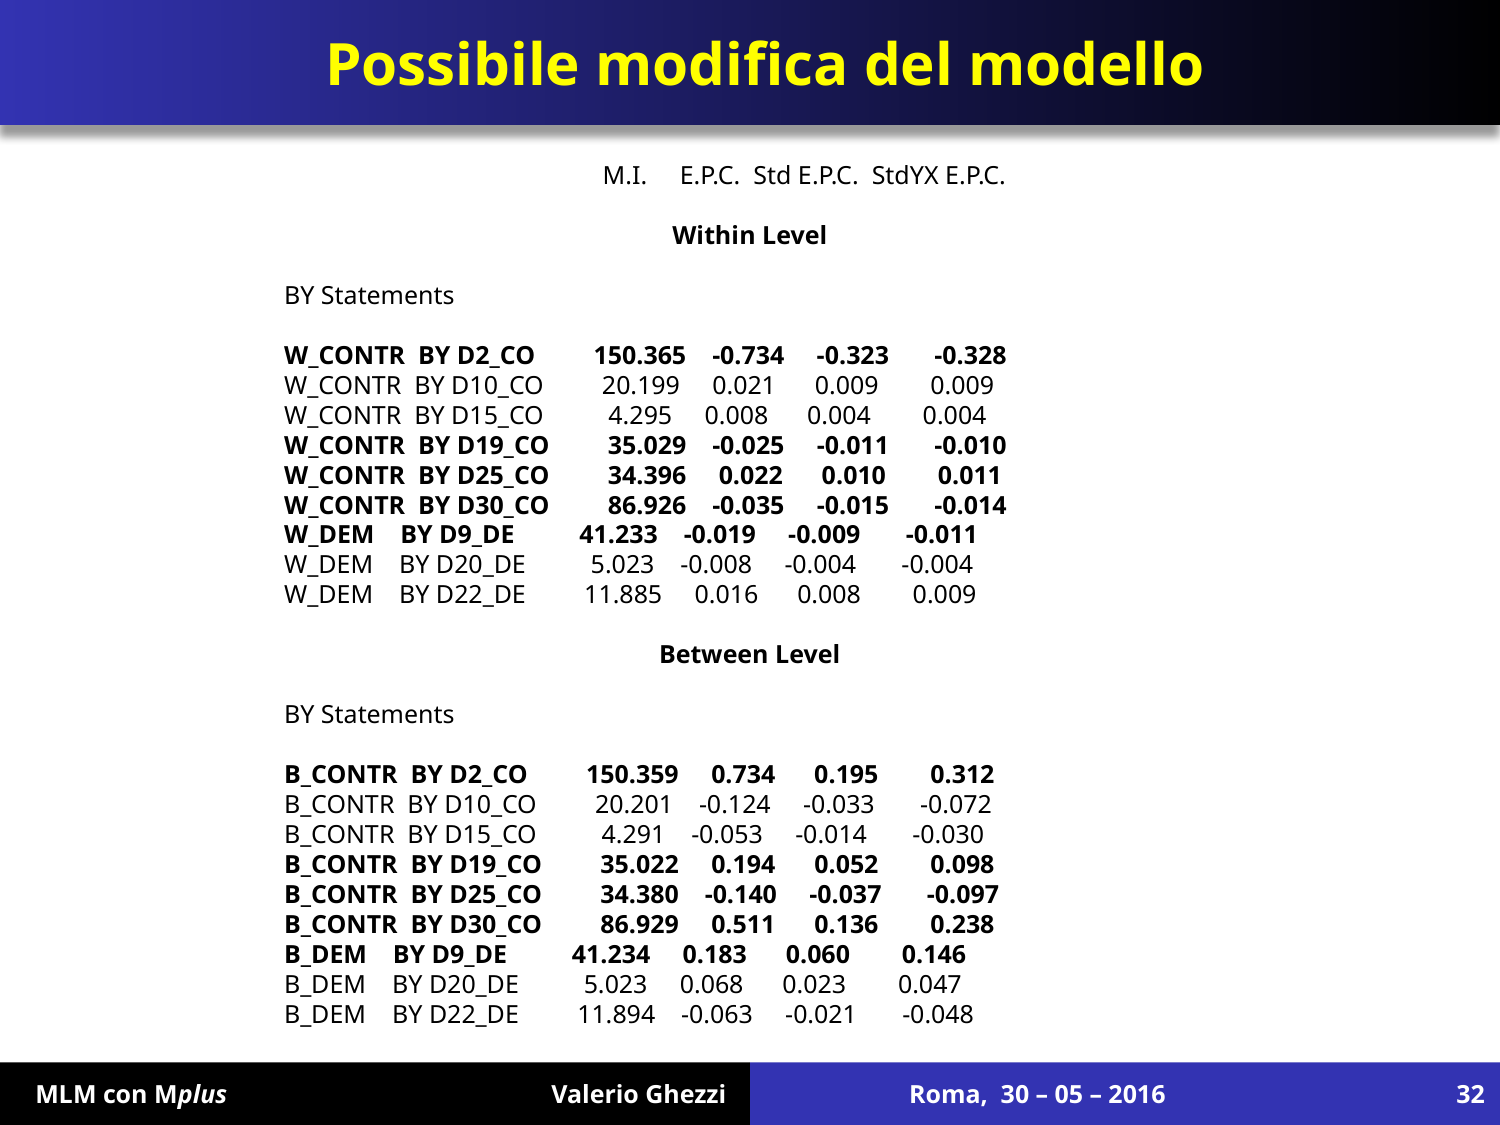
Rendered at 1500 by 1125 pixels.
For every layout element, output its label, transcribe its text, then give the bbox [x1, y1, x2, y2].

text_box Roma, 30 – 05 – 2016 [750, 1062, 1325, 1125]
slide_number 32 [1325, 1065, 1500, 1125]
list MLM con Mplus Valerio Ghezzi [0, 1062, 750, 1125]
title Possibile modifica del modello [0, 0, 1500, 126]
text_box M.I. E.P.C. Std E.P.C. StdYX E.P.C. Within Level BY Statements W_CONTR BY D2_CO 150.365 -0.734 -0.323 -0.328 W_CONTR BY D10_CO 20.199 0.021 0.009 0.009 W_CONTR BY D15_CO 4.295 0.008 0.004 0.004 W_CONTR BY D19_CO 35.029 -0.025 -0.011 -0.010 W_CONTR BY D25_CO 34.396 0.022 0.010 0.011 W_CONTR BY D30_CO 86.926 -0.035 -0.015 -0.014 W_DEM BY D9_DE 41.233 -0.019 -0.009 -0.011 W_DEM BY D20_DE 5.023 -0.008 -0.004 -0.004 W_DEM BY D22_DE 11.885 0.016 0.008 0.009 Between Level BY Statements B_CONTR BY D2_CO 150.359 0.734 0.195 0.312 B_CONTR BY D10_CO 20.201 -0.124 -0.033 -0.072 B_CONTR BY D15_CO 4.291 -0.053 -0.014 -0.030 B_CONTR BY D19_CO 35.022 0.194 0.052 0.098 B_CONTR BY D25_CO 34.380 -0.140 -0.037 -0.097 B_CONTR BY D30_CO 86.929 0.511 0.136 0.238 B_DEM BY D9_DE 41.234 0.183 0.060 0.146 B_DEM BY D20_DE 5.023 0.068 0.023 0.047 B_DEM BY D22_DE 11.894 -0.063 -0.021 -0.048 [269, 152, 1231, 1036]
